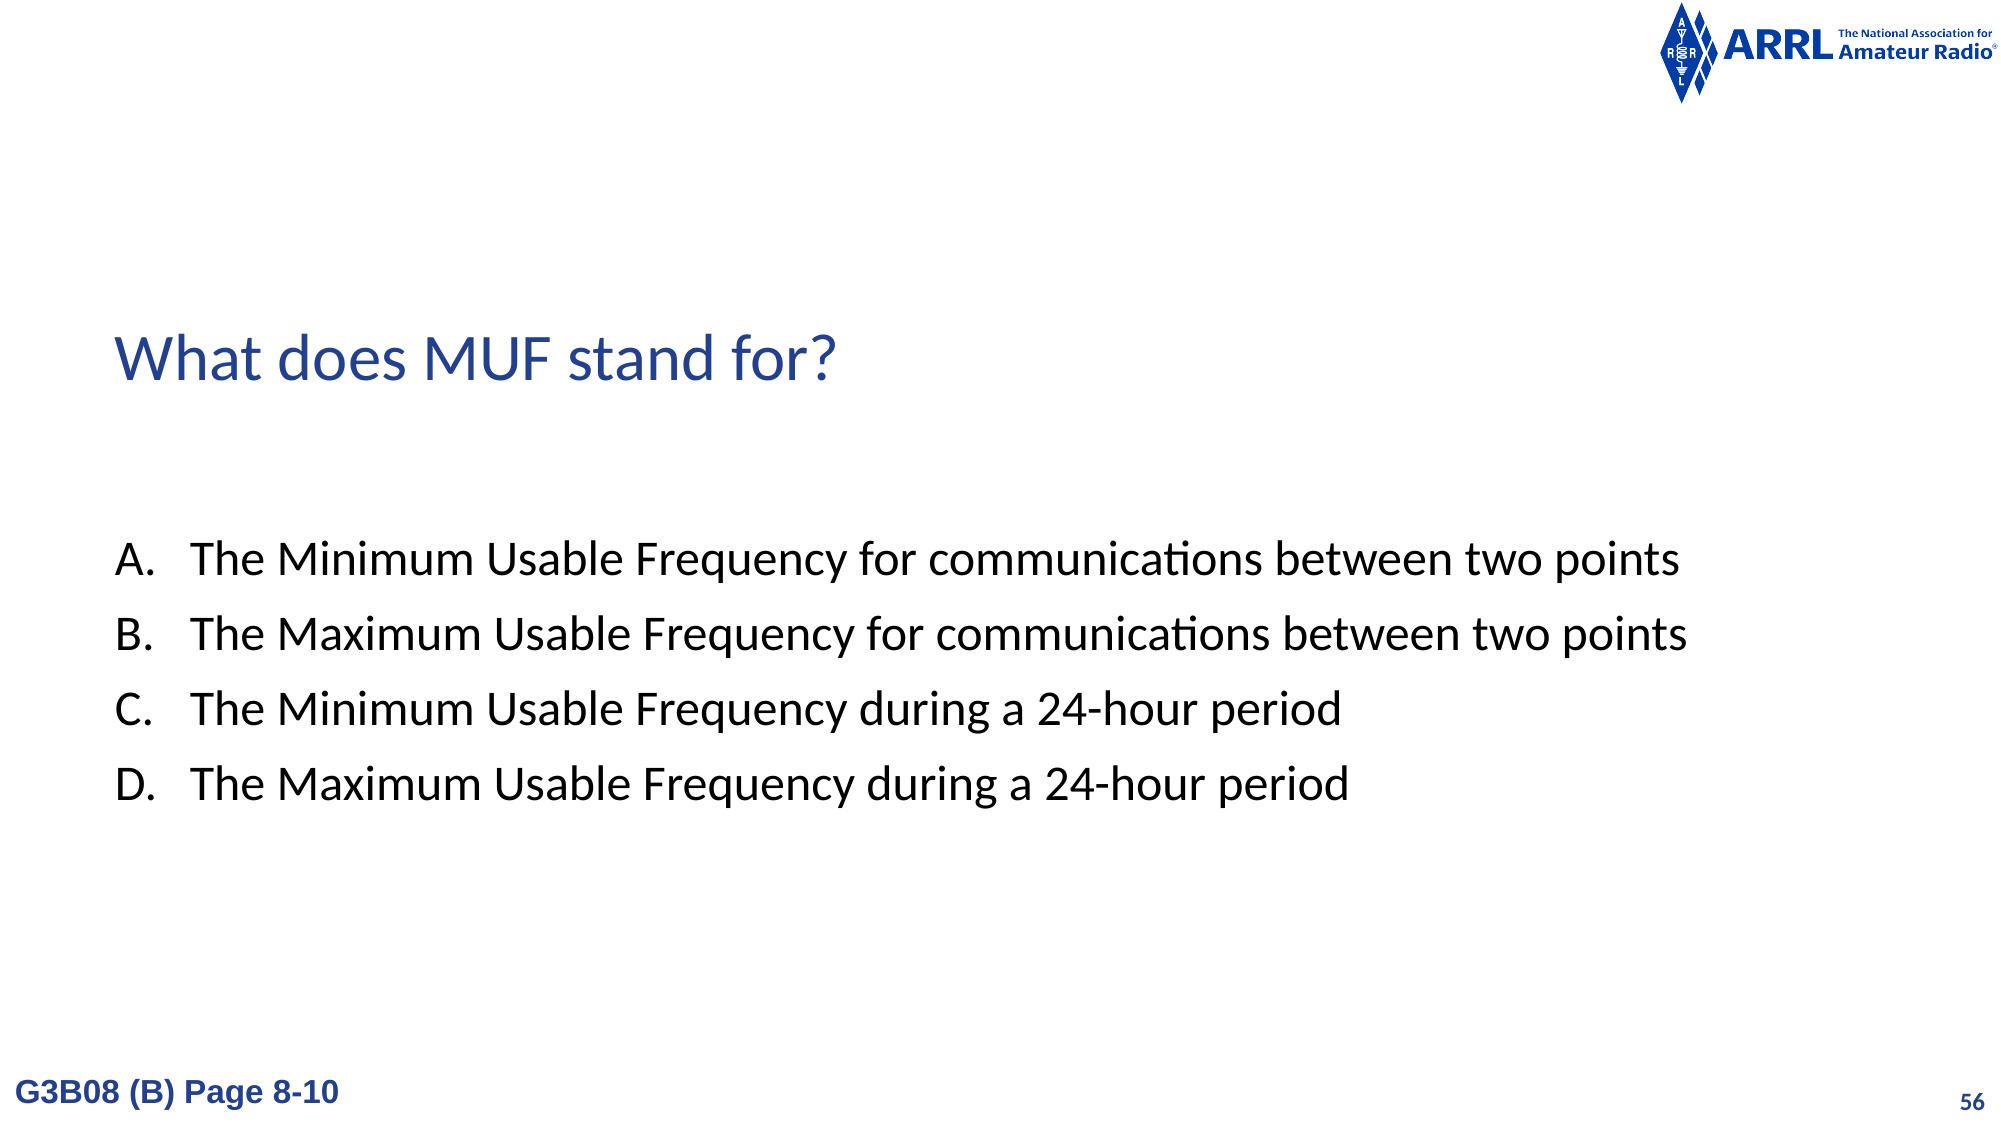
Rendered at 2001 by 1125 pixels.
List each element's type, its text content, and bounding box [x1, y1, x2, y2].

list The Minimum Usable Frequency for communications between two points The Maximum Usable Frequency for communications between two points The Minimum Usable Frequency during a 24-hour period The Maximum Usable Frequency during a 24-hour period [99, 525, 1938, 1005]
text_box G3B08 (B) Page 8-10 [0, 1062, 1313, 1118]
text_box 56 [1875, 1077, 2000, 1123]
picture [1658, 0, 1999, 106]
title What does MUF stand for? [99, 249, 1900, 468]
